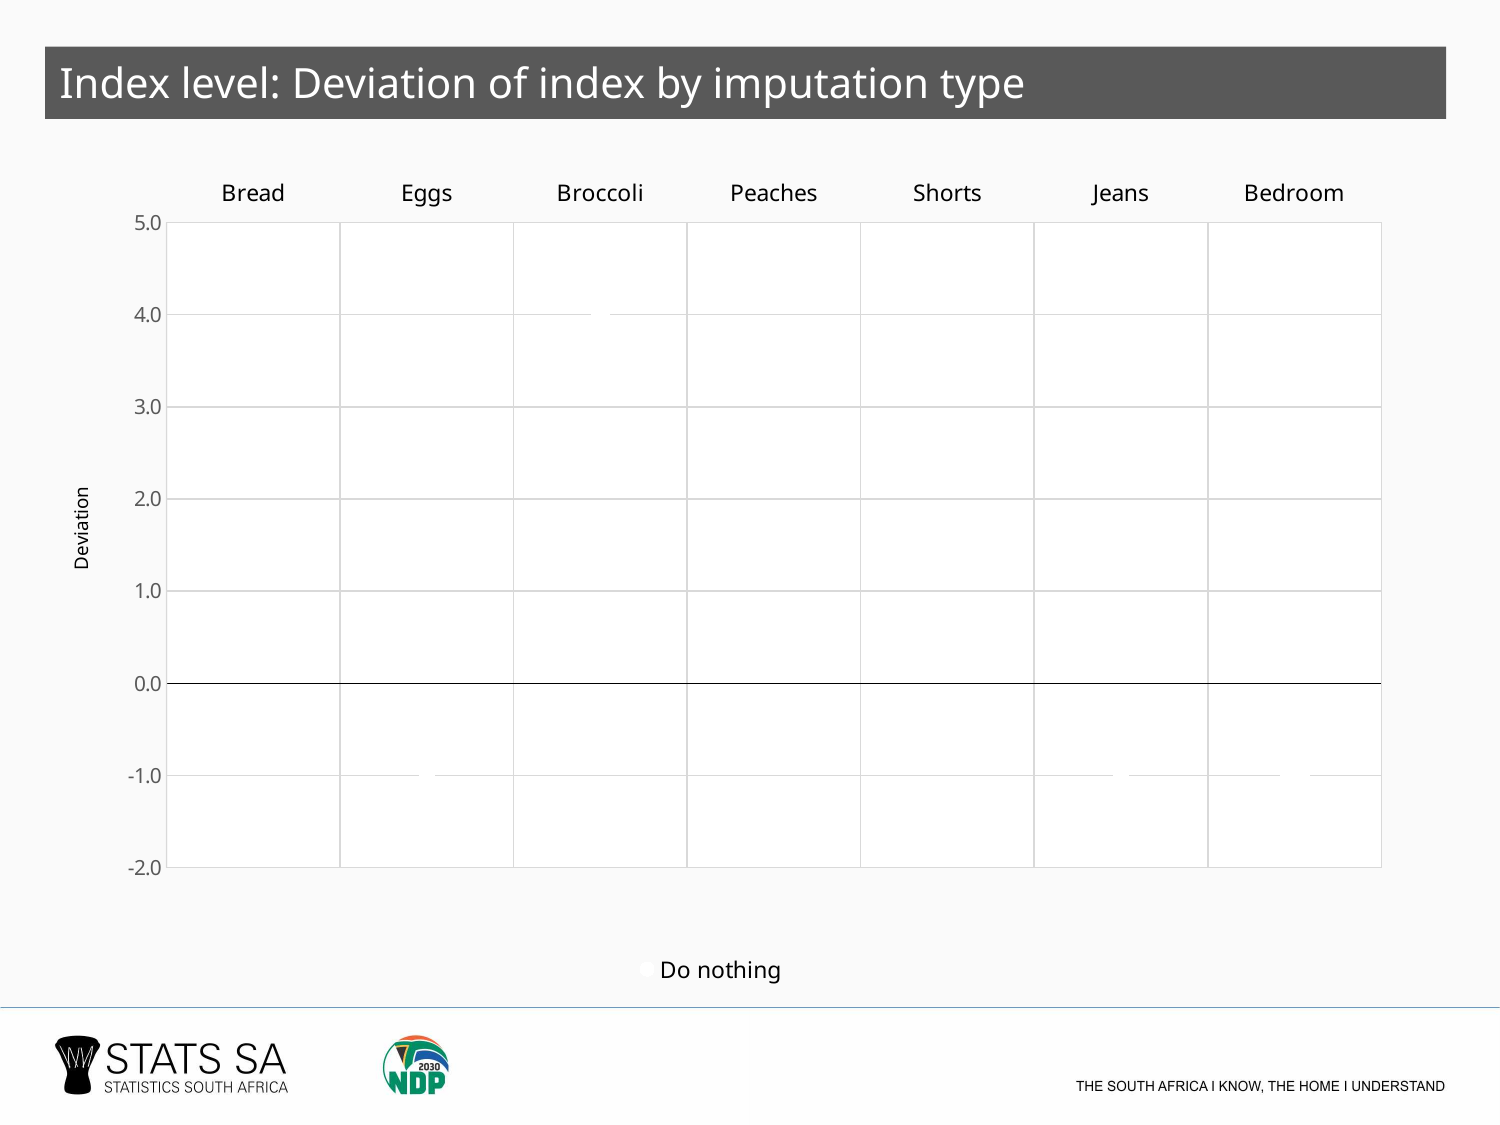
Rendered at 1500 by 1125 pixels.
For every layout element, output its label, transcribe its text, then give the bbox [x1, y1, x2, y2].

text_box Index level: Deviation of index by imputation type [45, 46, 1447, 119]
picture [0, 1007, 1500, 1125]
chart [15, 172, 1407, 992]
